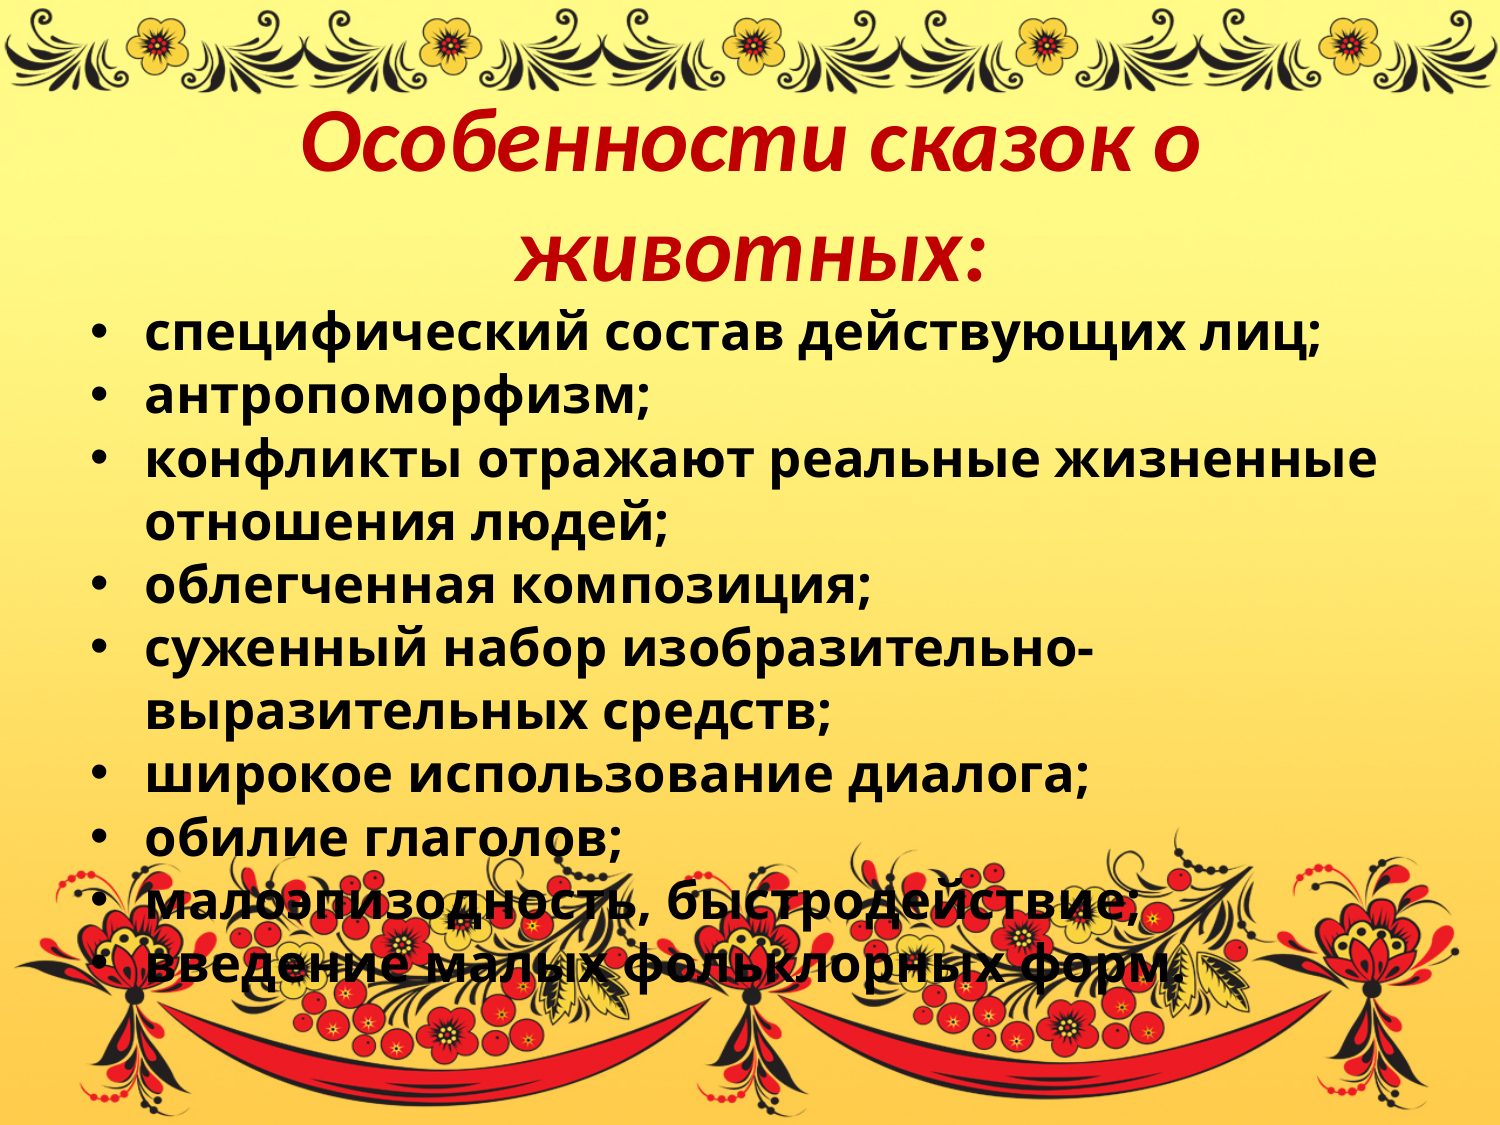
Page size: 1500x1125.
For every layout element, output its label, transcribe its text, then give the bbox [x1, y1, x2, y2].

picture [0, 0, 1500, 1125]
list специфический состав действующих лиц; антропоморфизм; конфликты отражают реальные жизненные отношения людей; облегченная композиция; суженный набор изобразительно-выразительных средств; широкое использование диалога; обилие глаголов; малоэпизодность, быстродействие; введение малых фольклорных форм. [75, 290, 1471, 1005]
title Особенности сказок о животных: [76, 113, 1427, 266]
